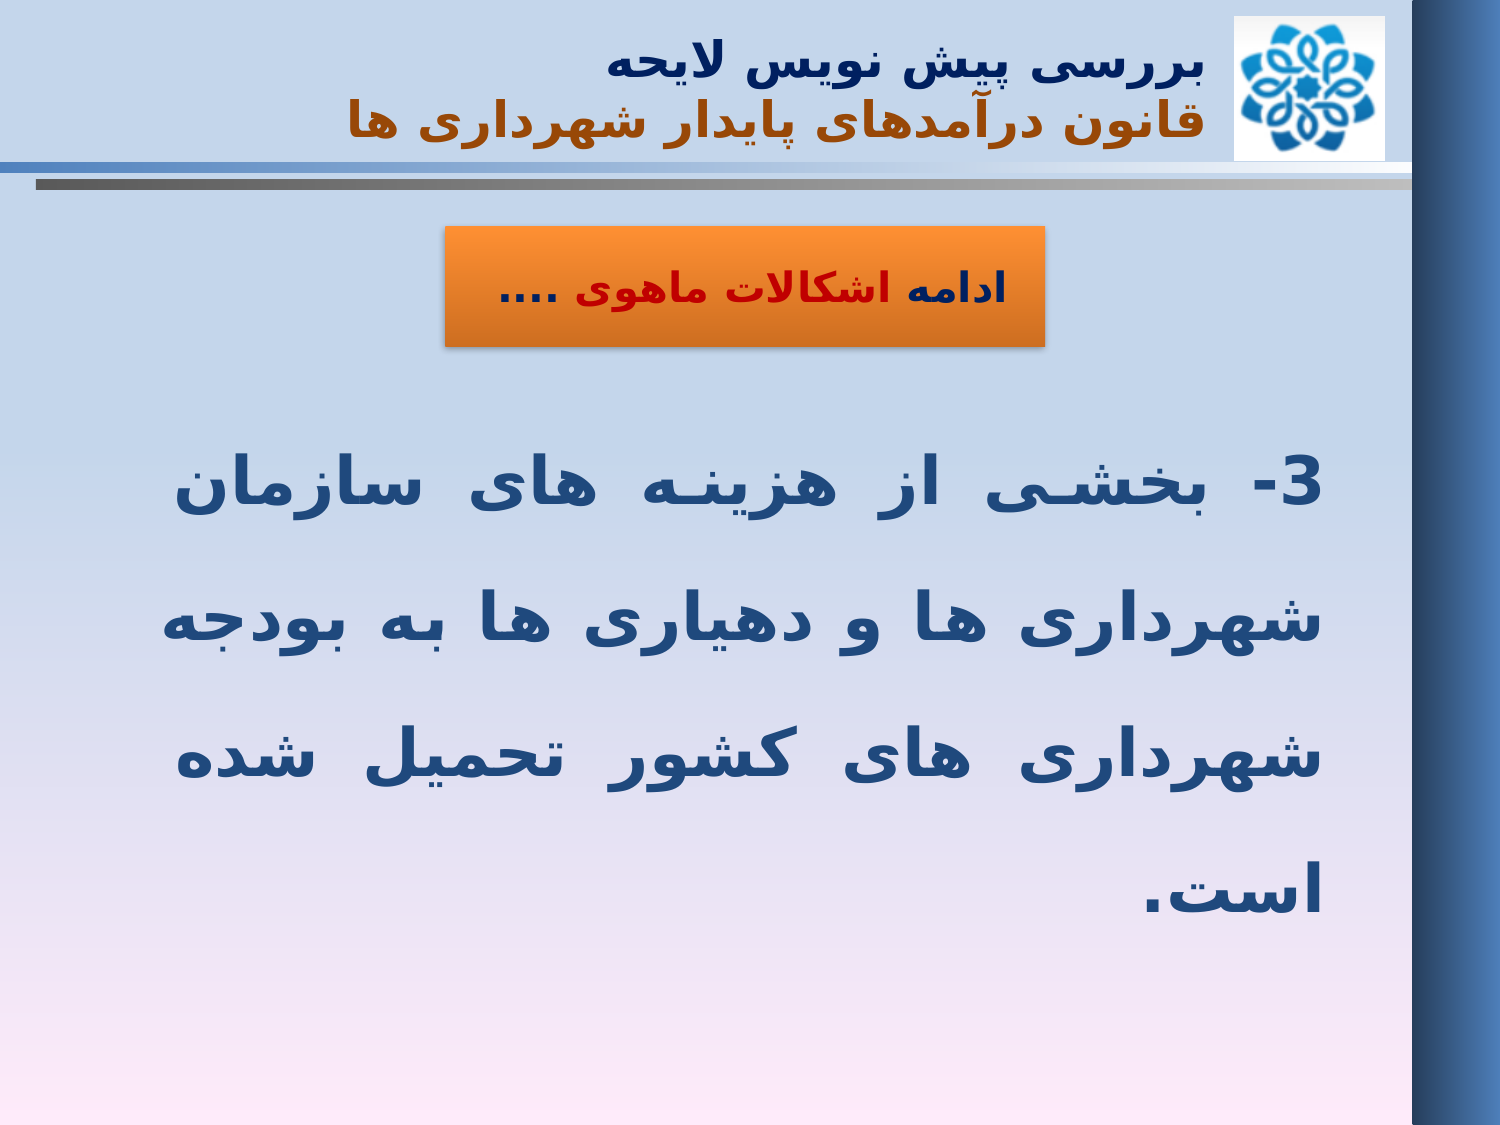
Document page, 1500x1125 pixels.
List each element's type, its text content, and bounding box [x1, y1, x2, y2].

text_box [1412, 0, 1500, 1125]
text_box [0, 162, 1407, 190]
text_box ادامه اشکالات ماهوی .... [445, 226, 1046, 347]
text_box 3- بخشی از هزینه های سازمان شهرداری ها و دهیاری ها به بودجه شهرداری های کشور تحمیل شده است. [140, 374, 1341, 933]
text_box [0, 16, 1385, 162]
